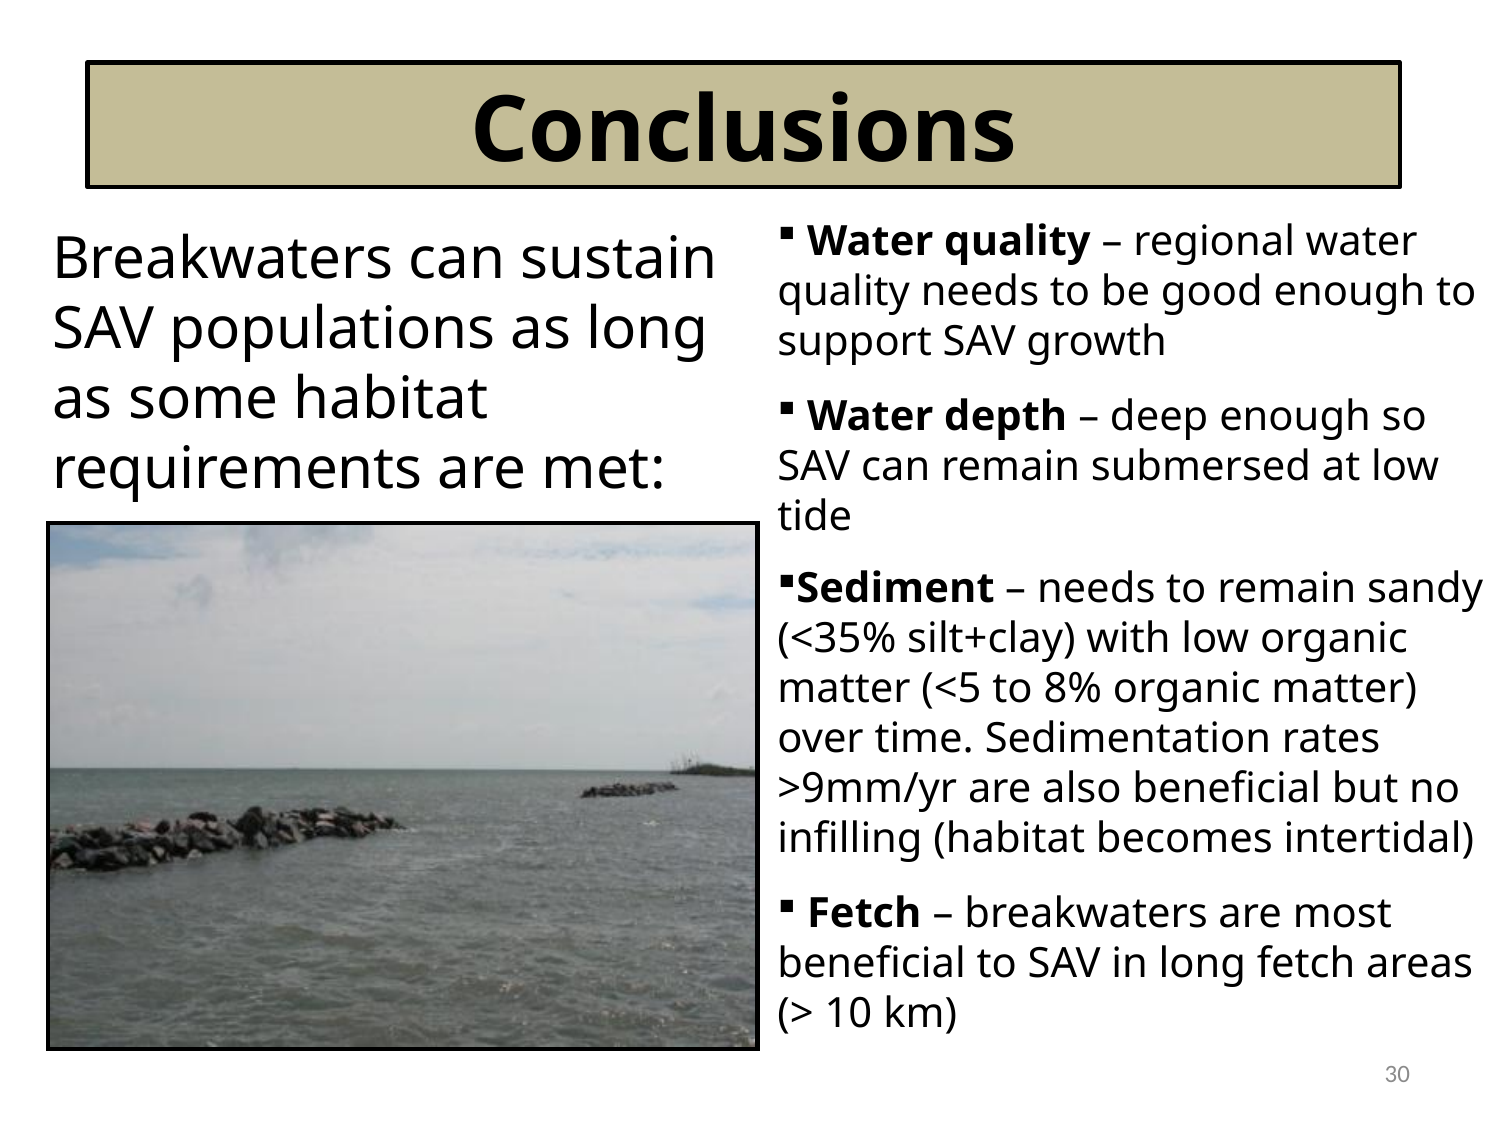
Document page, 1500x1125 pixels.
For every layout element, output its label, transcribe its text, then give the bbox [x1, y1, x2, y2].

text_box Water quality – regional water quality needs to be good enough to support SAV growth Water depth – deep enough so SAV can remain submersed at low tide Sediment – needs to remain sandy (<35% silt+clay) with low organic matter (<5 to 8% organic matter) over time. Sedimentation rates >9mm/yr are also beneficial but no infilling (habitat becomes intertidal) Fetch – breakwaters are most beneficial to SAV in long fetch areas (> 10 km) [762, 206, 1500, 1044]
text_box Breakwaters can sustain SAV populations as long as some habitat requirements are met: [37, 212, 762, 508]
text_box Conclusions [87, 62, 1400, 188]
picture [49, 524, 756, 1048]
slide_number 30 [1074, 1044, 1425, 1103]
